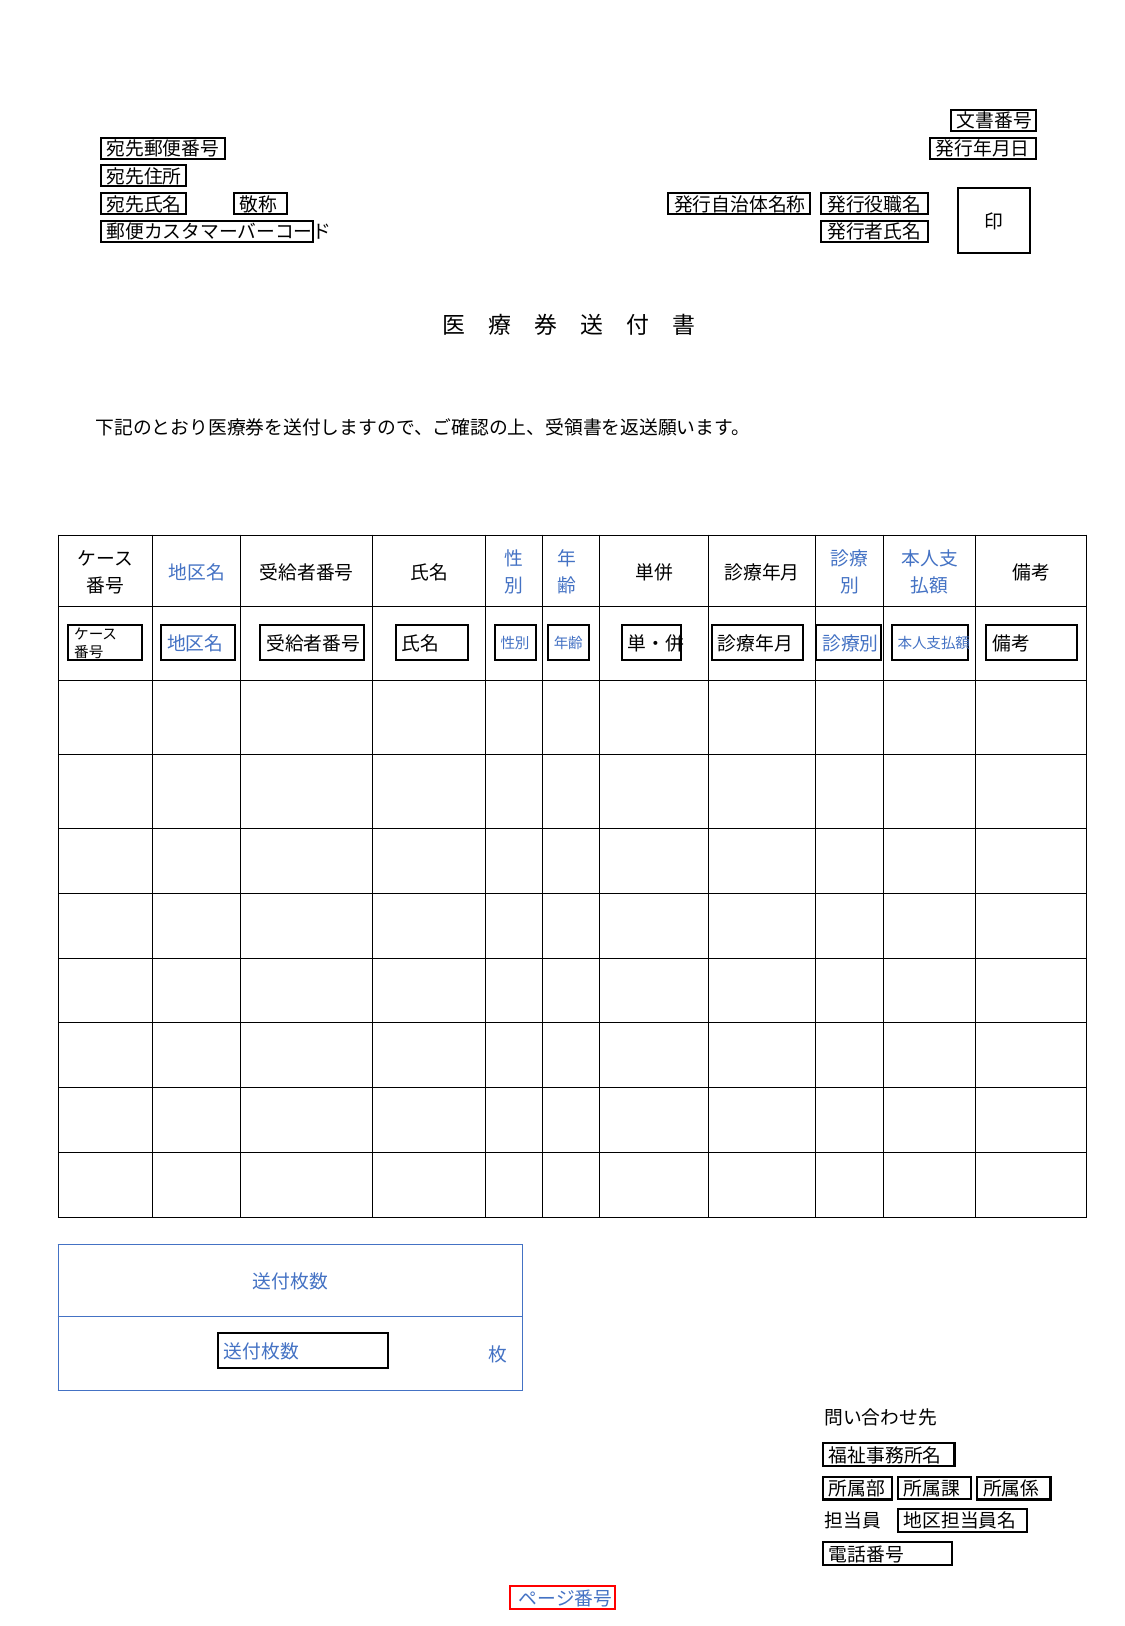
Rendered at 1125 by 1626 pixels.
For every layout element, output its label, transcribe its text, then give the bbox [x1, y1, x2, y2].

table_cell [373, 894, 485, 958]
table_cell [709, 829, 815, 893]
table_cell [976, 959, 1086, 1022]
table_cell [241, 755, 372, 828]
table_cell [884, 681, 975, 754]
table_cell [543, 829, 599, 893]
table_cell [976, 1153, 1086, 1217]
table_cell [709, 681, 815, 754]
table_cell [709, 1088, 815, 1152]
table_cell [816, 755, 883, 828]
table_cell [816, 959, 883, 1022]
table_cell [600, 755, 708, 828]
table_cell [59, 607, 152, 680]
table_header 診療年月 [709, 536, 815, 606]
table_cell 枚 [59, 1317, 522, 1390]
table_cell [976, 1088, 1086, 1152]
table_cell [600, 829, 708, 893]
table_header 受給者番号 [241, 536, 372, 606]
table_cell [976, 681, 1086, 754]
table_cell [884, 1153, 975, 1217]
table_cell [59, 755, 152, 828]
text_box 敬称 [233, 192, 288, 215]
table_cell [486, 681, 542, 754]
table_cell [884, 829, 975, 893]
table_cell [816, 681, 883, 754]
table_cell [486, 829, 542, 893]
table_header 送付枚数 [59, 1245, 522, 1316]
table_cell [241, 1088, 372, 1152]
table_cell [976, 1023, 1086, 1087]
table_cell [543, 1023, 599, 1087]
table_cell [976, 607, 1086, 680]
table_header 性別 [486, 536, 542, 606]
table_cell [486, 1088, 542, 1152]
table_cell [709, 1153, 815, 1217]
table_cell [816, 1088, 883, 1152]
table_cell [884, 894, 975, 958]
table_cell [486, 959, 542, 1022]
table_cell [816, 1023, 883, 1087]
text_box 医 療 券 送 付 書 [96, 302, 1042, 346]
text_box 診療年月 [711, 624, 804, 661]
table_cell [543, 755, 599, 828]
table_cell [600, 1153, 708, 1217]
table_cell [373, 755, 485, 828]
table_cell [373, 1023, 485, 1087]
table_header 備考 [976, 536, 1086, 606]
table_header 地区名 [153, 536, 240, 606]
table_cell [153, 829, 240, 893]
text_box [929, 109, 1037, 159]
text_box 宛先氏名 [100, 192, 187, 215]
table_cell [884, 959, 975, 1022]
table_cell [543, 1088, 599, 1152]
table_cell [709, 1023, 815, 1087]
table_cell [241, 959, 372, 1022]
table_cell [486, 607, 542, 680]
table_header 氏名 [373, 536, 485, 606]
table_header 年齢 [543, 536, 599, 606]
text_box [809, 1398, 1051, 1566]
text_box 発行自治体名称 [667, 192, 811, 215]
table_cell [976, 755, 1086, 828]
table_cell [486, 755, 542, 828]
table_cell [241, 681, 372, 754]
table_cell [241, 829, 372, 893]
text_box 下記のとおり医療券を送付しますので、ご確認の上、受領書を返送願います。 [89, 415, 1037, 438]
text_box 発行役職名 [820, 192, 929, 215]
table_cell [153, 1153, 240, 1217]
table_header 本人支払額 [884, 536, 975, 606]
table_cell [600, 681, 708, 754]
text_box 送付枚数 [217, 1332, 389, 1369]
text_box 宛先住所 [100, 164, 187, 187]
table_cell [153, 681, 240, 754]
text_box 年齢 [547, 624, 590, 661]
table_cell [241, 894, 372, 958]
text_box 印 [957, 187, 1031, 254]
table_cell [153, 1088, 240, 1152]
table_cell [600, 959, 708, 1022]
text_box 本人支払額 [891, 624, 969, 661]
text_box 診療別 [815, 624, 882, 661]
table_header 単併 [600, 536, 708, 606]
table_cell [59, 1023, 152, 1087]
table_cell [709, 894, 815, 958]
table_cell [153, 894, 240, 958]
table_cell [816, 894, 883, 958]
text_box 性別 [494, 624, 537, 661]
text_box 備考 [985, 624, 1078, 661]
table_cell [709, 755, 815, 828]
text_box 氏名 [395, 624, 469, 661]
table_cell [241, 1153, 372, 1217]
table_cell [976, 894, 1086, 958]
table_cell [241, 1023, 372, 1087]
table_cell [486, 1153, 542, 1217]
table_cell [600, 894, 708, 958]
text_box ケース 番号 [67, 624, 143, 661]
table_cell [543, 1153, 599, 1217]
table_cell [153, 1023, 240, 1087]
table_cell [59, 829, 152, 893]
table_header 診療別 [816, 536, 883, 606]
table_cell [59, 959, 152, 1022]
table_cell [373, 607, 485, 680]
table_cell [373, 959, 485, 1022]
table_cell [153, 607, 240, 680]
table_cell [373, 829, 485, 893]
table_cell [241, 607, 372, 680]
table_cell [486, 894, 542, 958]
table_cell [543, 607, 599, 680]
text_box 単・併 [621, 624, 682, 661]
table_cell [543, 894, 599, 958]
table_cell [884, 607, 975, 680]
text_box ページ番号 [509, 1585, 616, 1610]
table_cell [373, 1088, 485, 1152]
text_box 受給者番号 [259, 624, 365, 661]
table_cell [709, 959, 815, 1022]
table_cell [884, 1023, 975, 1087]
table_cell [486, 1023, 542, 1087]
text_box 郵便カスタマーバーコード [100, 220, 314, 243]
table_cell [153, 755, 240, 828]
text_box 発行者氏名 [820, 220, 929, 243]
table_cell [816, 1153, 883, 1217]
table_cell [543, 681, 599, 754]
table_cell [373, 681, 485, 754]
table_cell [816, 607, 883, 680]
table_cell [600, 1023, 708, 1087]
table_cell [373, 1153, 485, 1217]
table_cell [59, 681, 152, 754]
table_cell [884, 755, 975, 828]
table_cell [600, 1088, 708, 1152]
table_cell [884, 1088, 975, 1152]
table_cell [153, 959, 240, 1022]
table_cell [59, 894, 152, 958]
table_cell [600, 607, 708, 680]
table_cell [816, 829, 883, 893]
table_cell [59, 1088, 152, 1152]
table_cell [976, 829, 1086, 893]
table_cell [543, 959, 599, 1022]
table_cell [709, 607, 815, 680]
table_cell [59, 1153, 152, 1217]
text_box 地区名 [160, 624, 236, 661]
table_header ケース番号 [59, 536, 152, 606]
text_box 宛先郵便番号 [100, 137, 226, 160]
